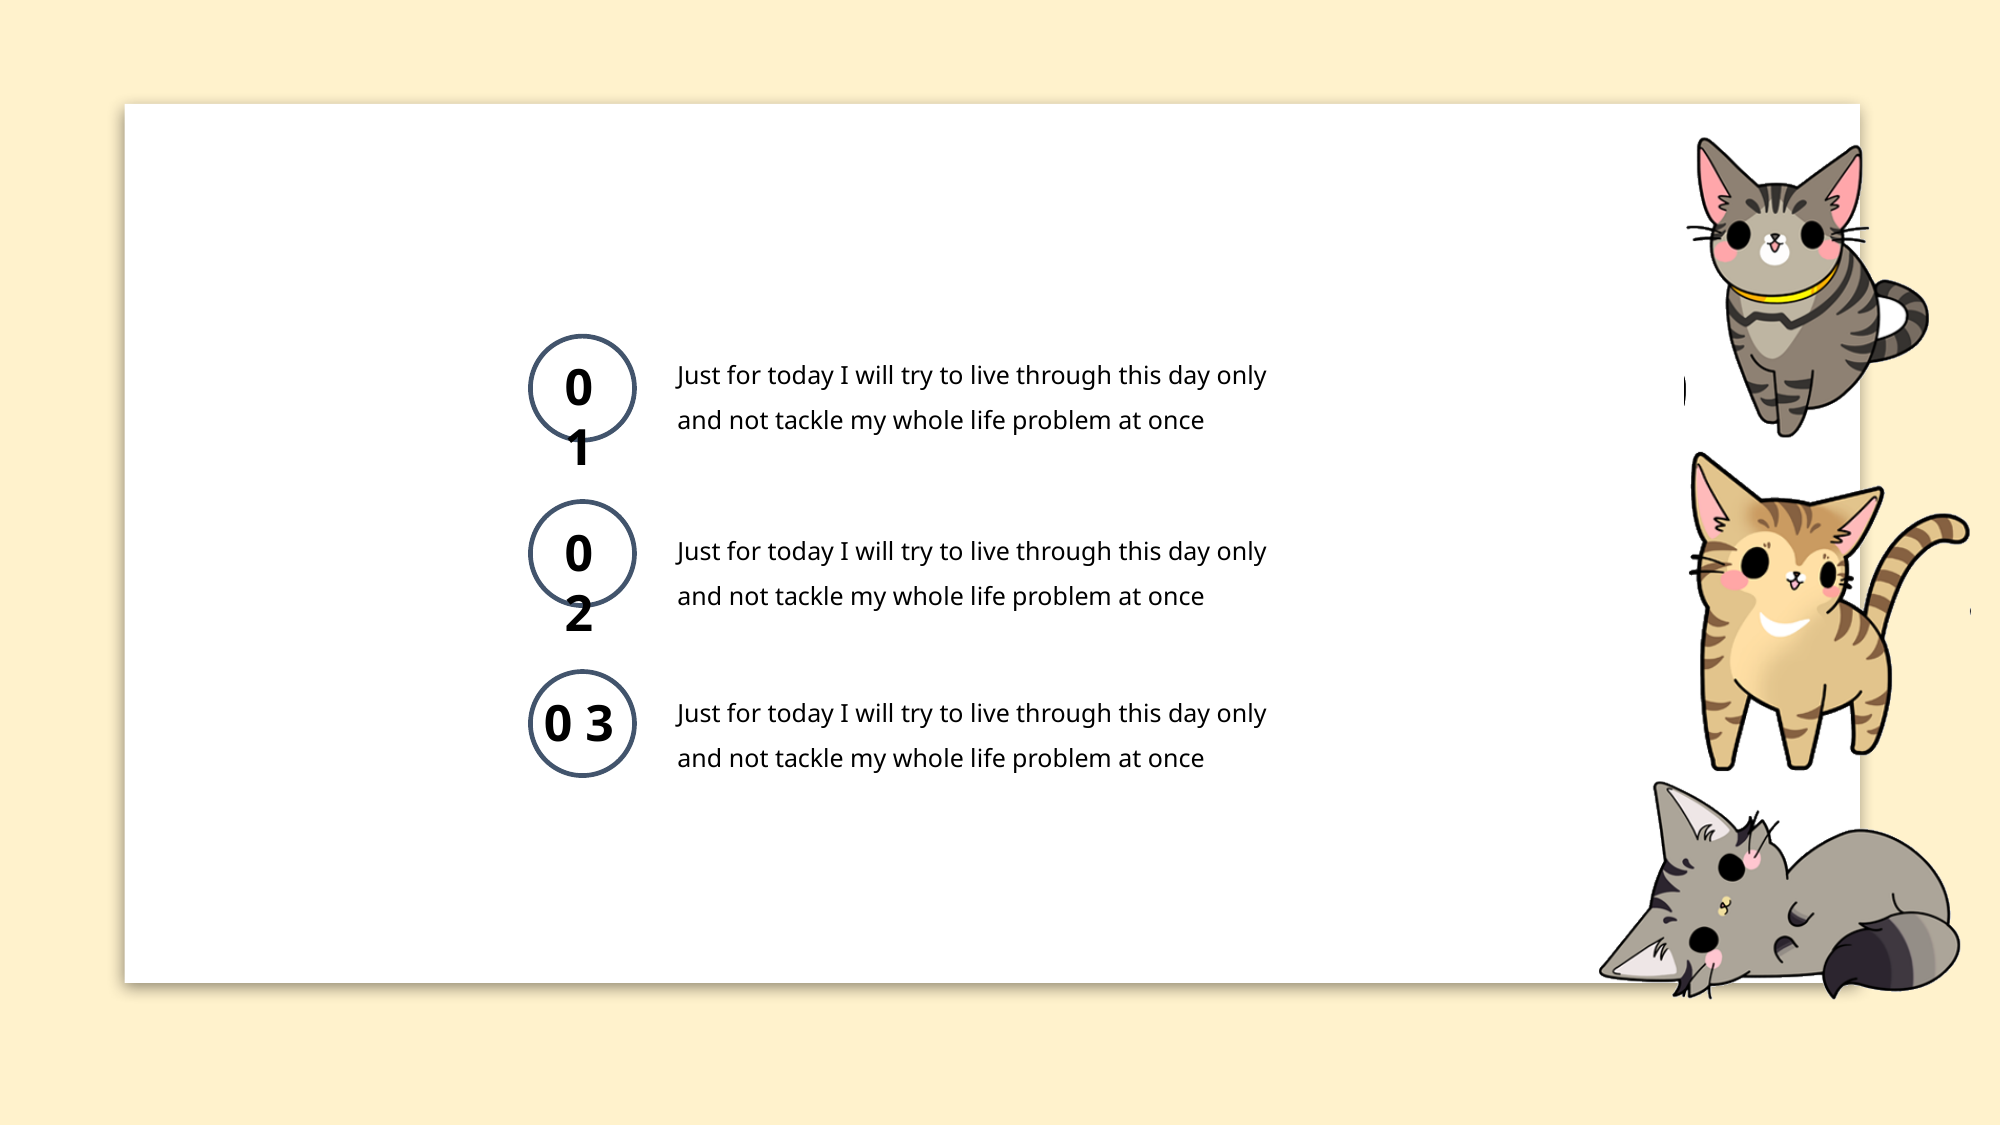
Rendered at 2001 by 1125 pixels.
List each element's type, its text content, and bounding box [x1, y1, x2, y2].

text_box [543, 759, 622, 777]
text_box [547, 335, 618, 348]
text_box [625, 521, 636, 586]
text_box Just for today I will try to live through this day only and not tackle my whole life problem at once [662, 337, 1334, 443]
text_box Just for today I will try to live through this day only and not tackle my whole life problem at once [662, 512, 1334, 618]
text_box 0 2 [532, 513, 625, 649]
text_box 0 3 [528, 683, 630, 759]
text_box [625, 356, 636, 420]
text_box [630, 700, 636, 748]
text_box [548, 670, 617, 683]
text_box Just for today I will try to live through this day only and not tackle my whole life problem at once [662, 675, 1334, 780]
text_box [124, 103, 1861, 984]
text_box 0 1 [532, 348, 625, 483]
picture [1580, 111, 1971, 1009]
text_box [548, 500, 617, 513]
